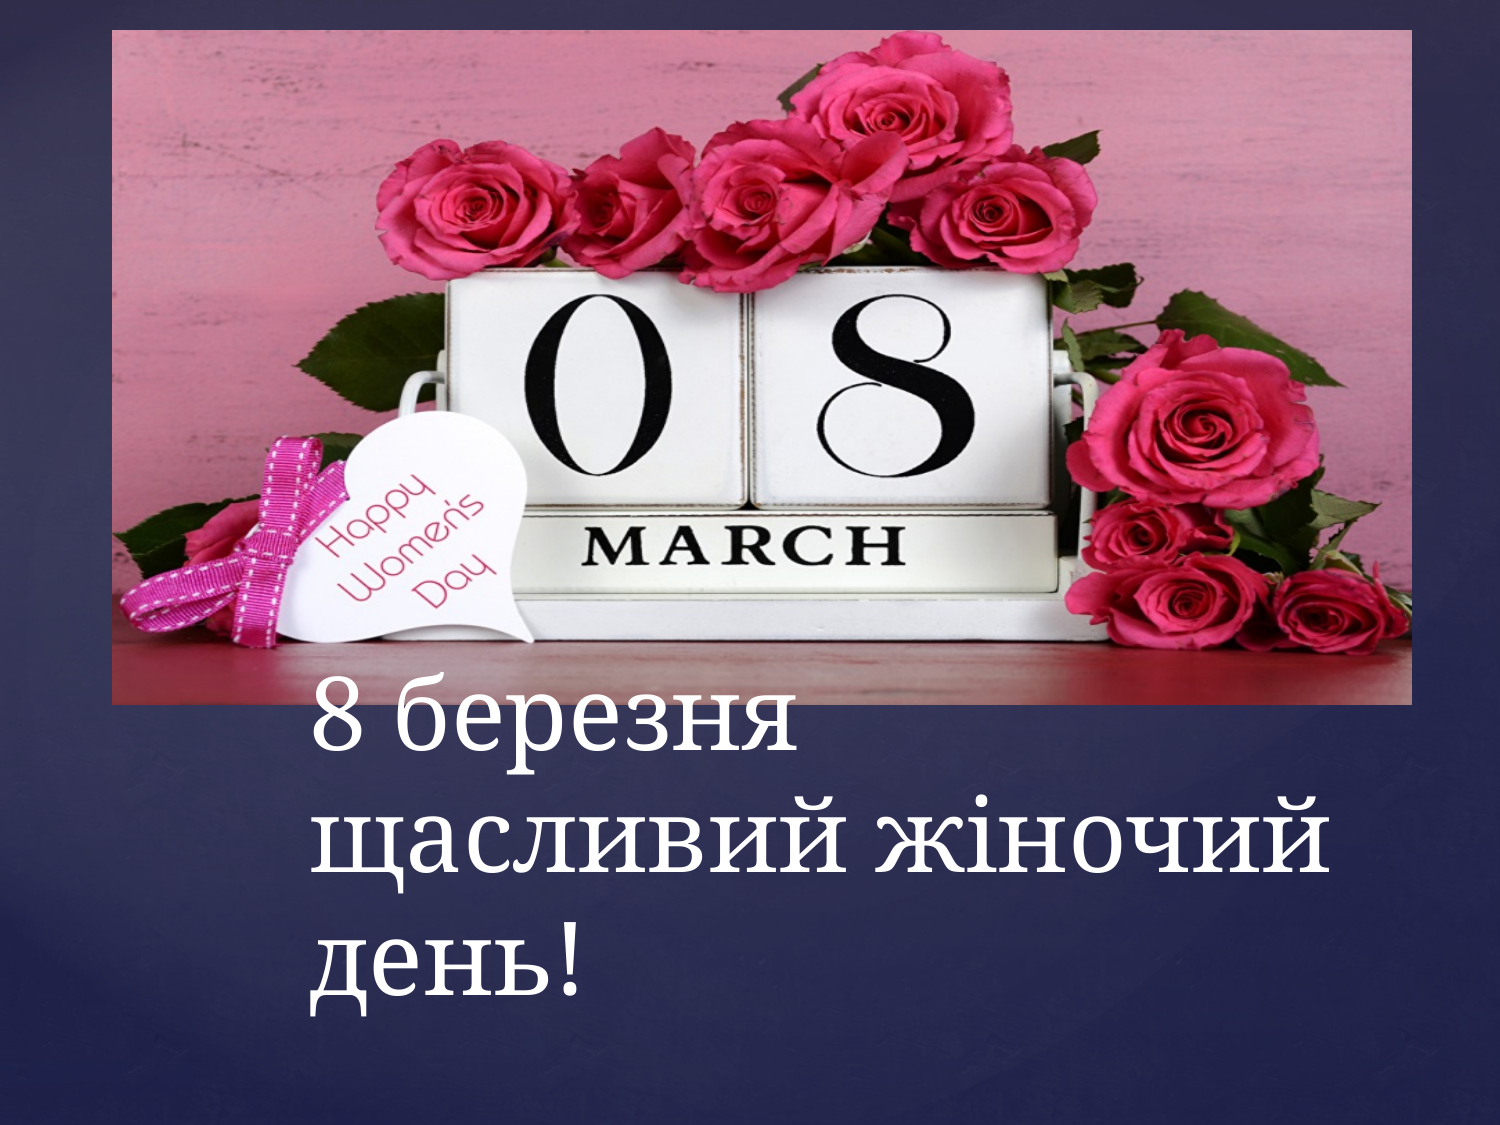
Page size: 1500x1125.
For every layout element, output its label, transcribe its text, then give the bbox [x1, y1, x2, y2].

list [111, 30, 1412, 705]
title 8 березня щасливий жіночий день! [294, 722, 1363, 1024]
